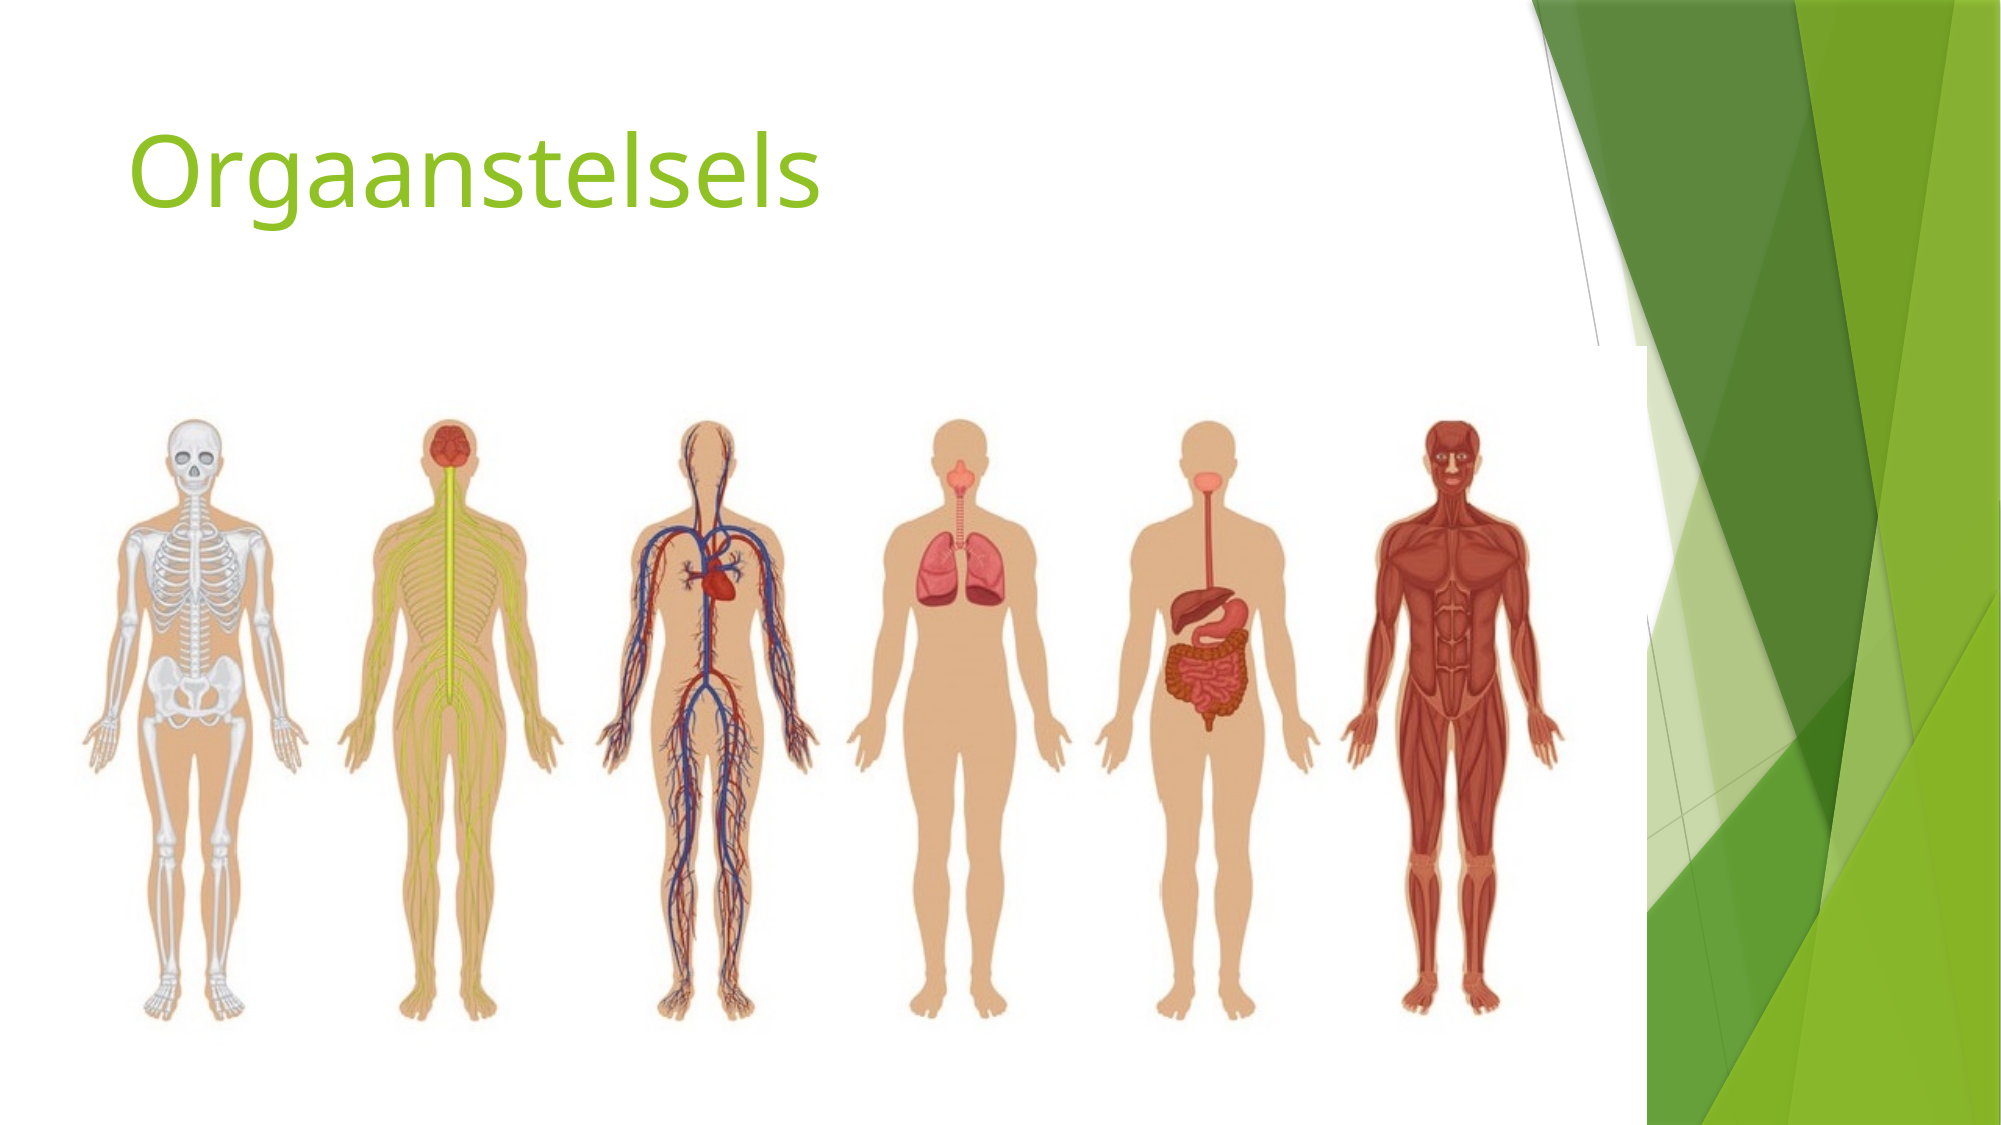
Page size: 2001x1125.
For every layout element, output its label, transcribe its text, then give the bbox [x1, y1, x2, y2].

title Orgaanstelsels [111, 99, 1522, 317]
picture [0, 346, 1648, 1125]
